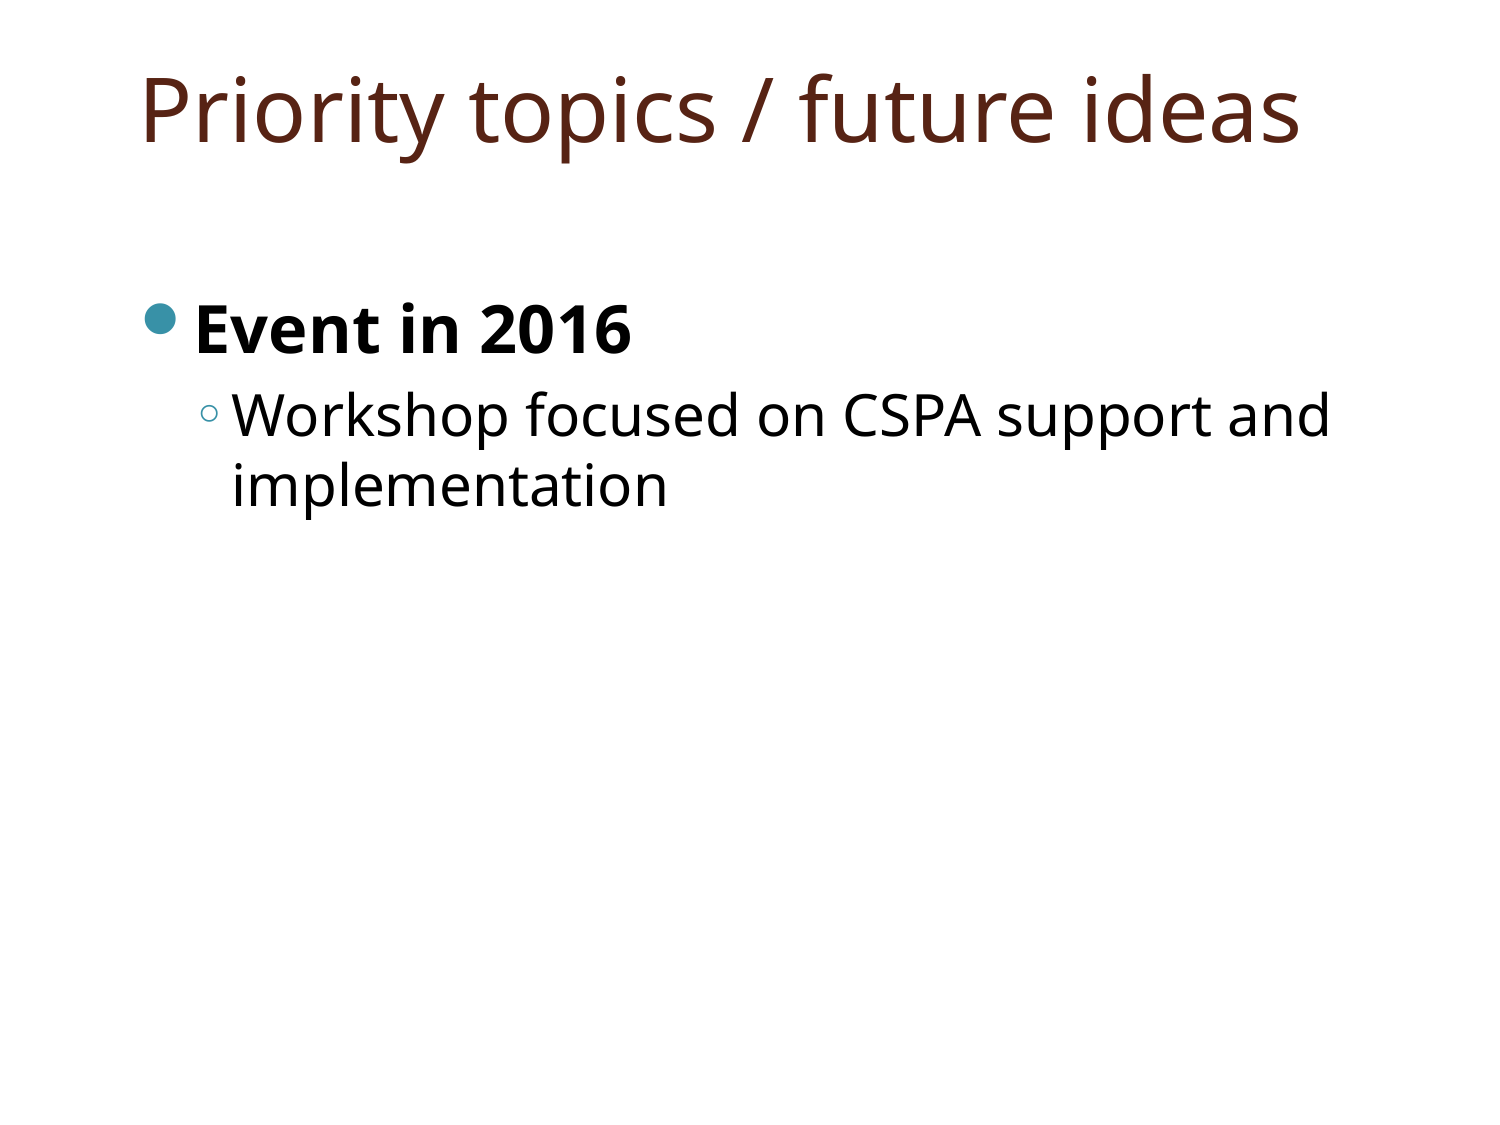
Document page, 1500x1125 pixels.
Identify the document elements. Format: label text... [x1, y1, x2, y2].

list Event in 2016 Workshop focused on CSPA support and implementation [112, 278, 1447, 1035]
title Priority topics / future ideas [123, 30, 1354, 183]
